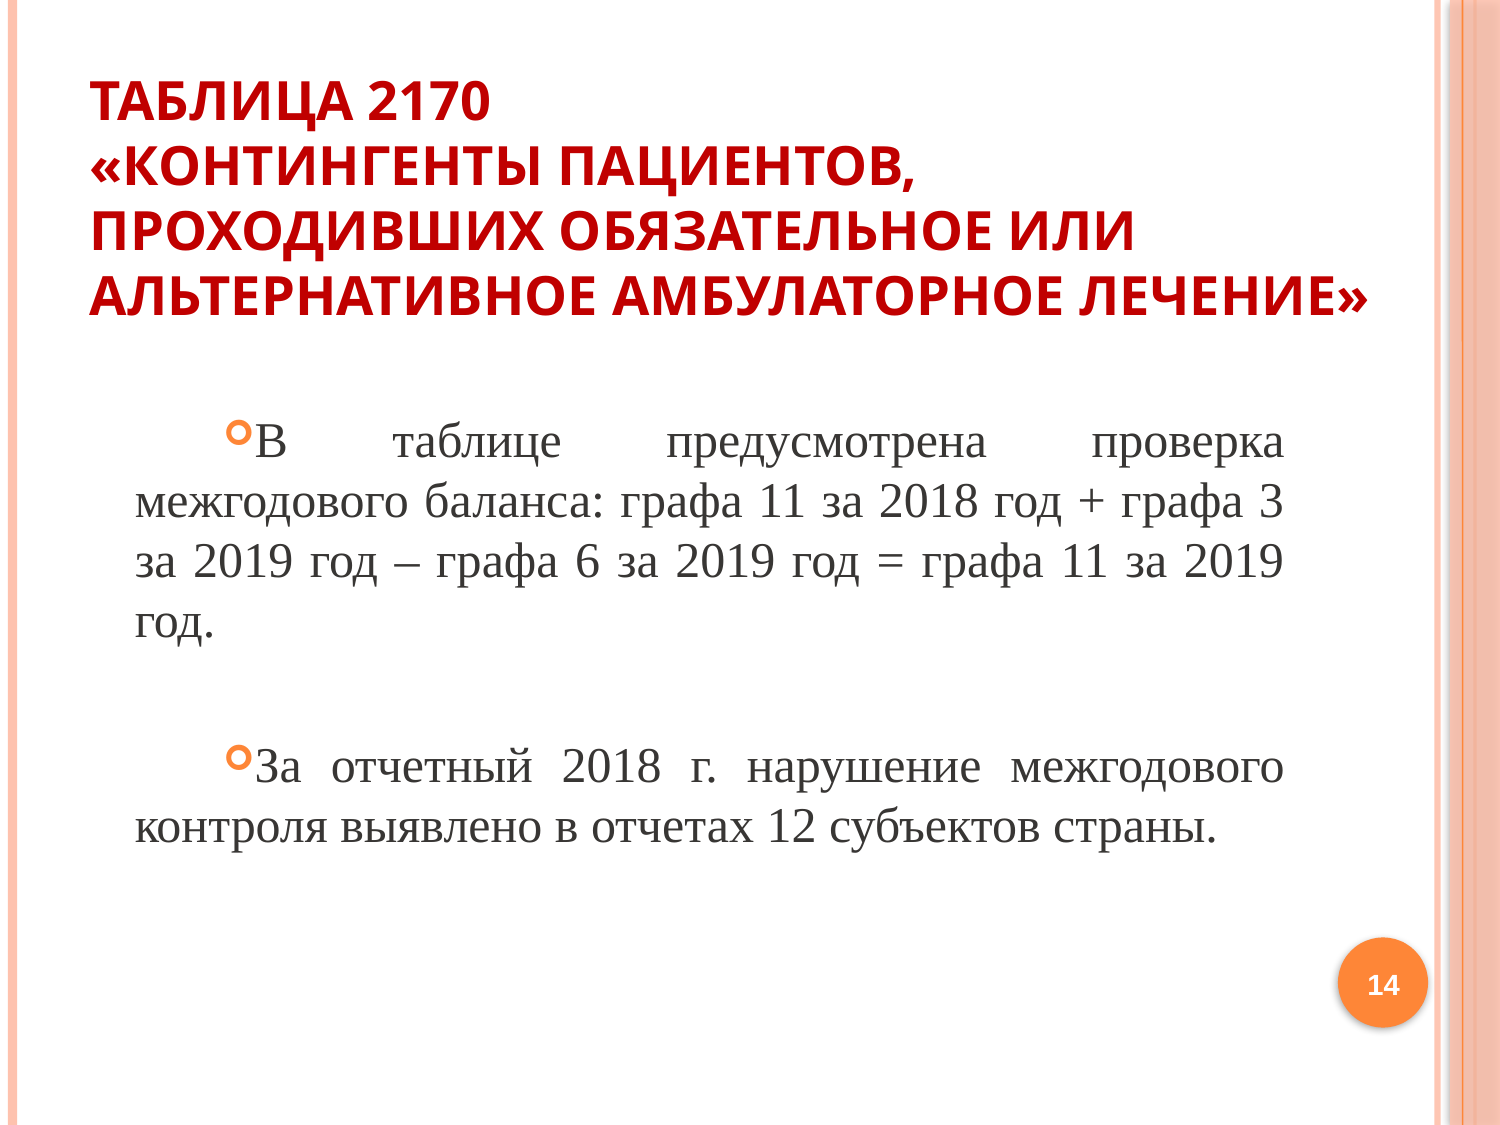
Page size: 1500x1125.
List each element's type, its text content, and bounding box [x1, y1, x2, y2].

slide_number 14 [1333, 940, 1434, 1026]
list В таблице предусмотрена проверка межгодового баланса: графа 11 за 2018 год + графа 3 за 2019 год – графа 6 за 2019 год = графа 11 за 2019 год. За отчетный 2018 г. нарушение межгодового контроля выявлено в отчетах 12 субъектов страны. [74, 399, 1301, 1063]
title Таблица 2170 «Контингенты пациентов, проходивших обязательное или альтернативное амбулаторное лечение» [75, 45, 1400, 334]
